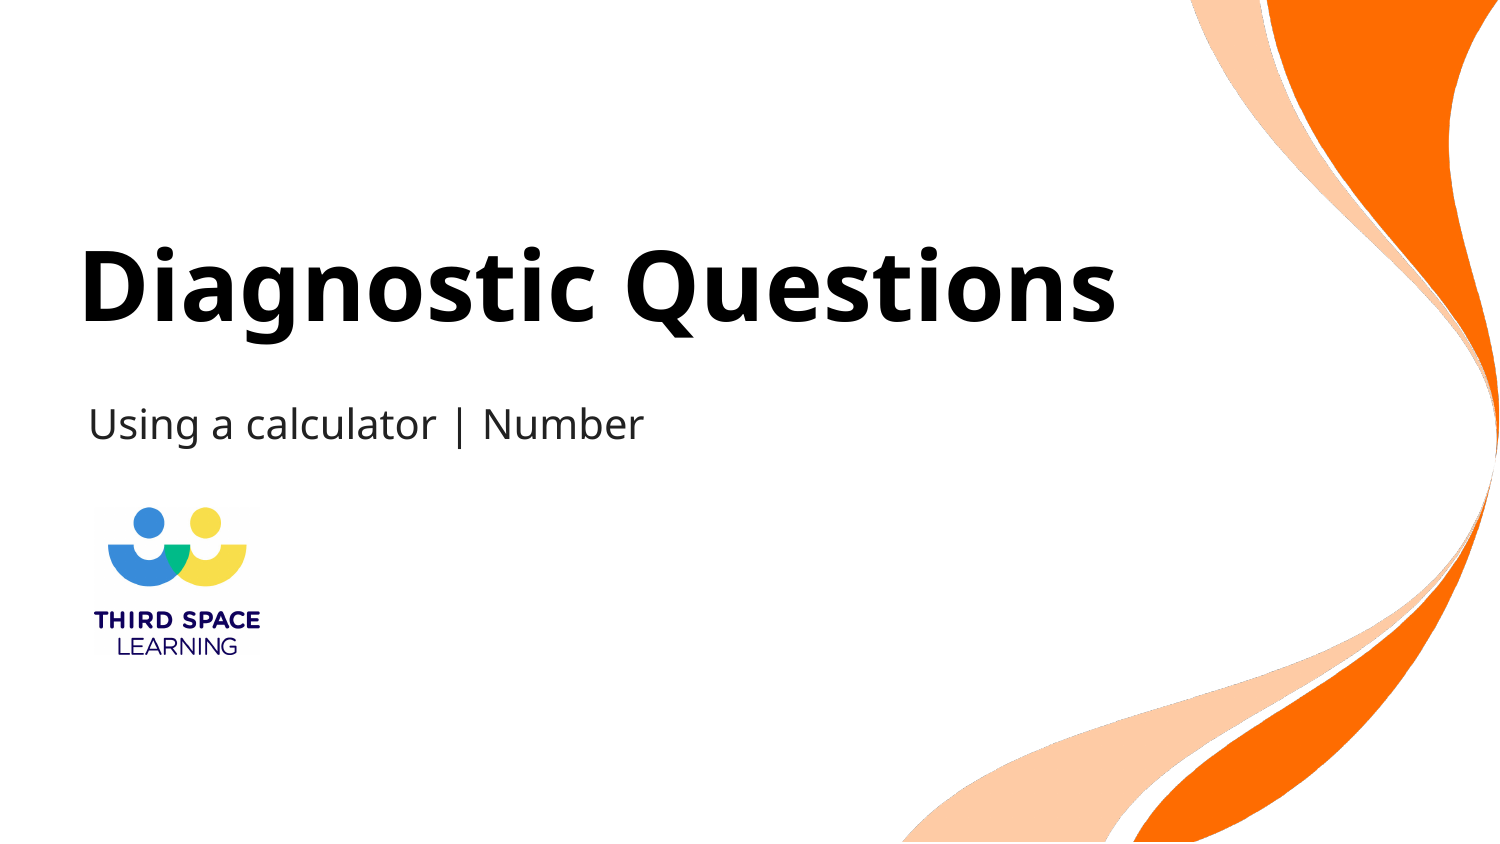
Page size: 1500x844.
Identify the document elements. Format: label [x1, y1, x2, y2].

picture [94, 507, 260, 655]
picture [902, 0, 1500, 842]
